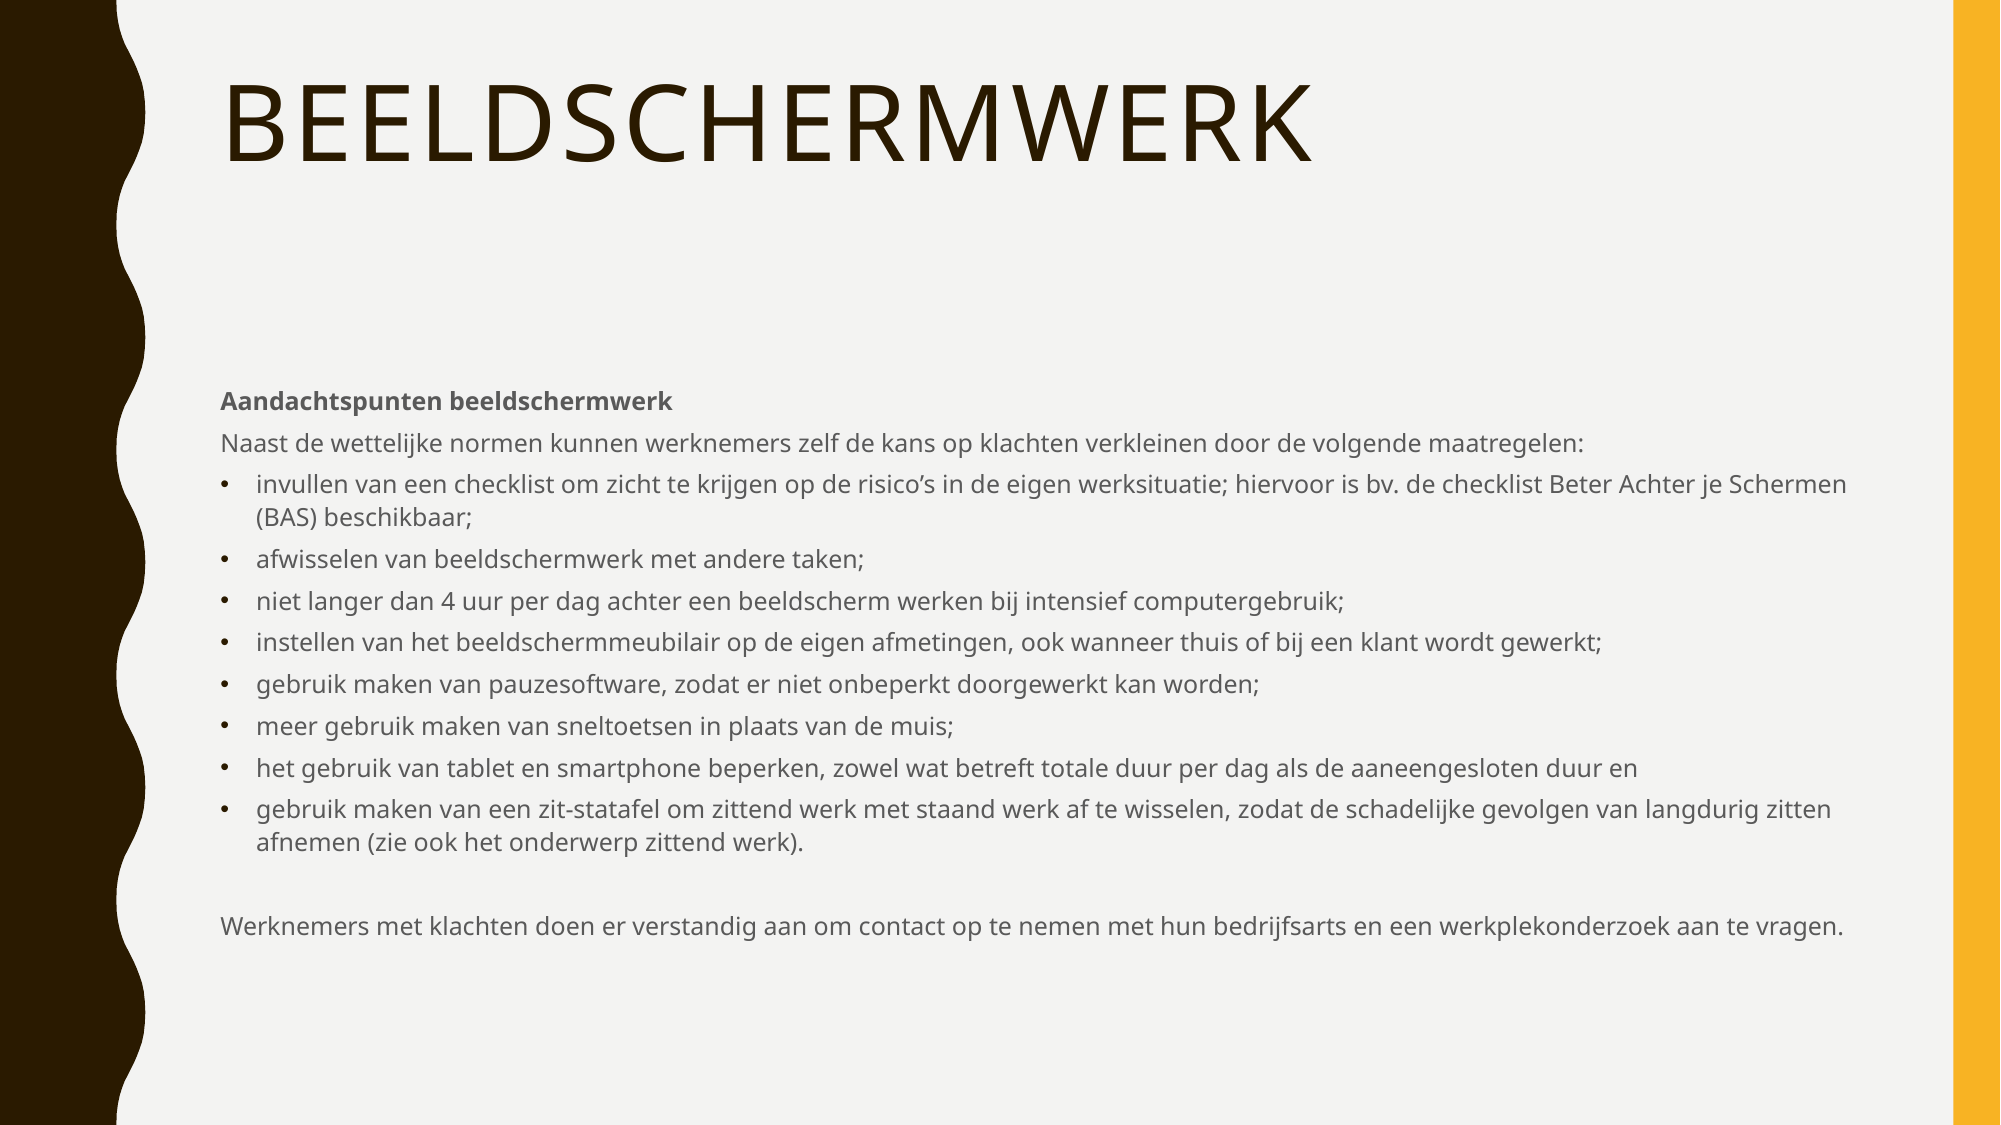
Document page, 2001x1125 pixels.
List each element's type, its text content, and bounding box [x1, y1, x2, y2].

list Aandachtspunten beeldschermwerk Naast de wettelijke normen kunnen werknemers zelf de kans op klachten verkleinen door de volgende maatregelen: invullen van een checklist om zicht te krijgen op de risico’s in de eigen werksituatie; hiervoor is bv. de checklist Beter Achter je Schermen (BAS) beschikbaar; afwisselen van beeldschermwerk met andere taken; niet langer dan 4 uur per dag achter een beeldscherm werken bij intensief computergebruik; instellen van het beeldschermmeubilair op de eigen afmetingen, ook wanneer thuis of bij een klant wordt gewerkt; gebruik maken van pauzesoftware, zodat er niet onbeperkt doorgewerkt kan worden; meer gebruik maken van sneltoetsen in plaats van de muis; het gebruik van tablet en smartphone beperken, zowel wat betreft totale duur per dag als de aaneengesloten duur en gebruik maken van een zit-statafel om zittend werk met staand werk af te wisselen, zodat de schadelijke gevolgen van langdurig zitten afnemen (zie ook het onderwerp zittend werk). Werknemers met klachten doen er verstandig aan om contact op te nemen met hun bedrijfsarts en een werkplekonderzoek aan te vragen. [205, 375, 1875, 965]
title Beeldschermwerk [205, 62, 1875, 308]
